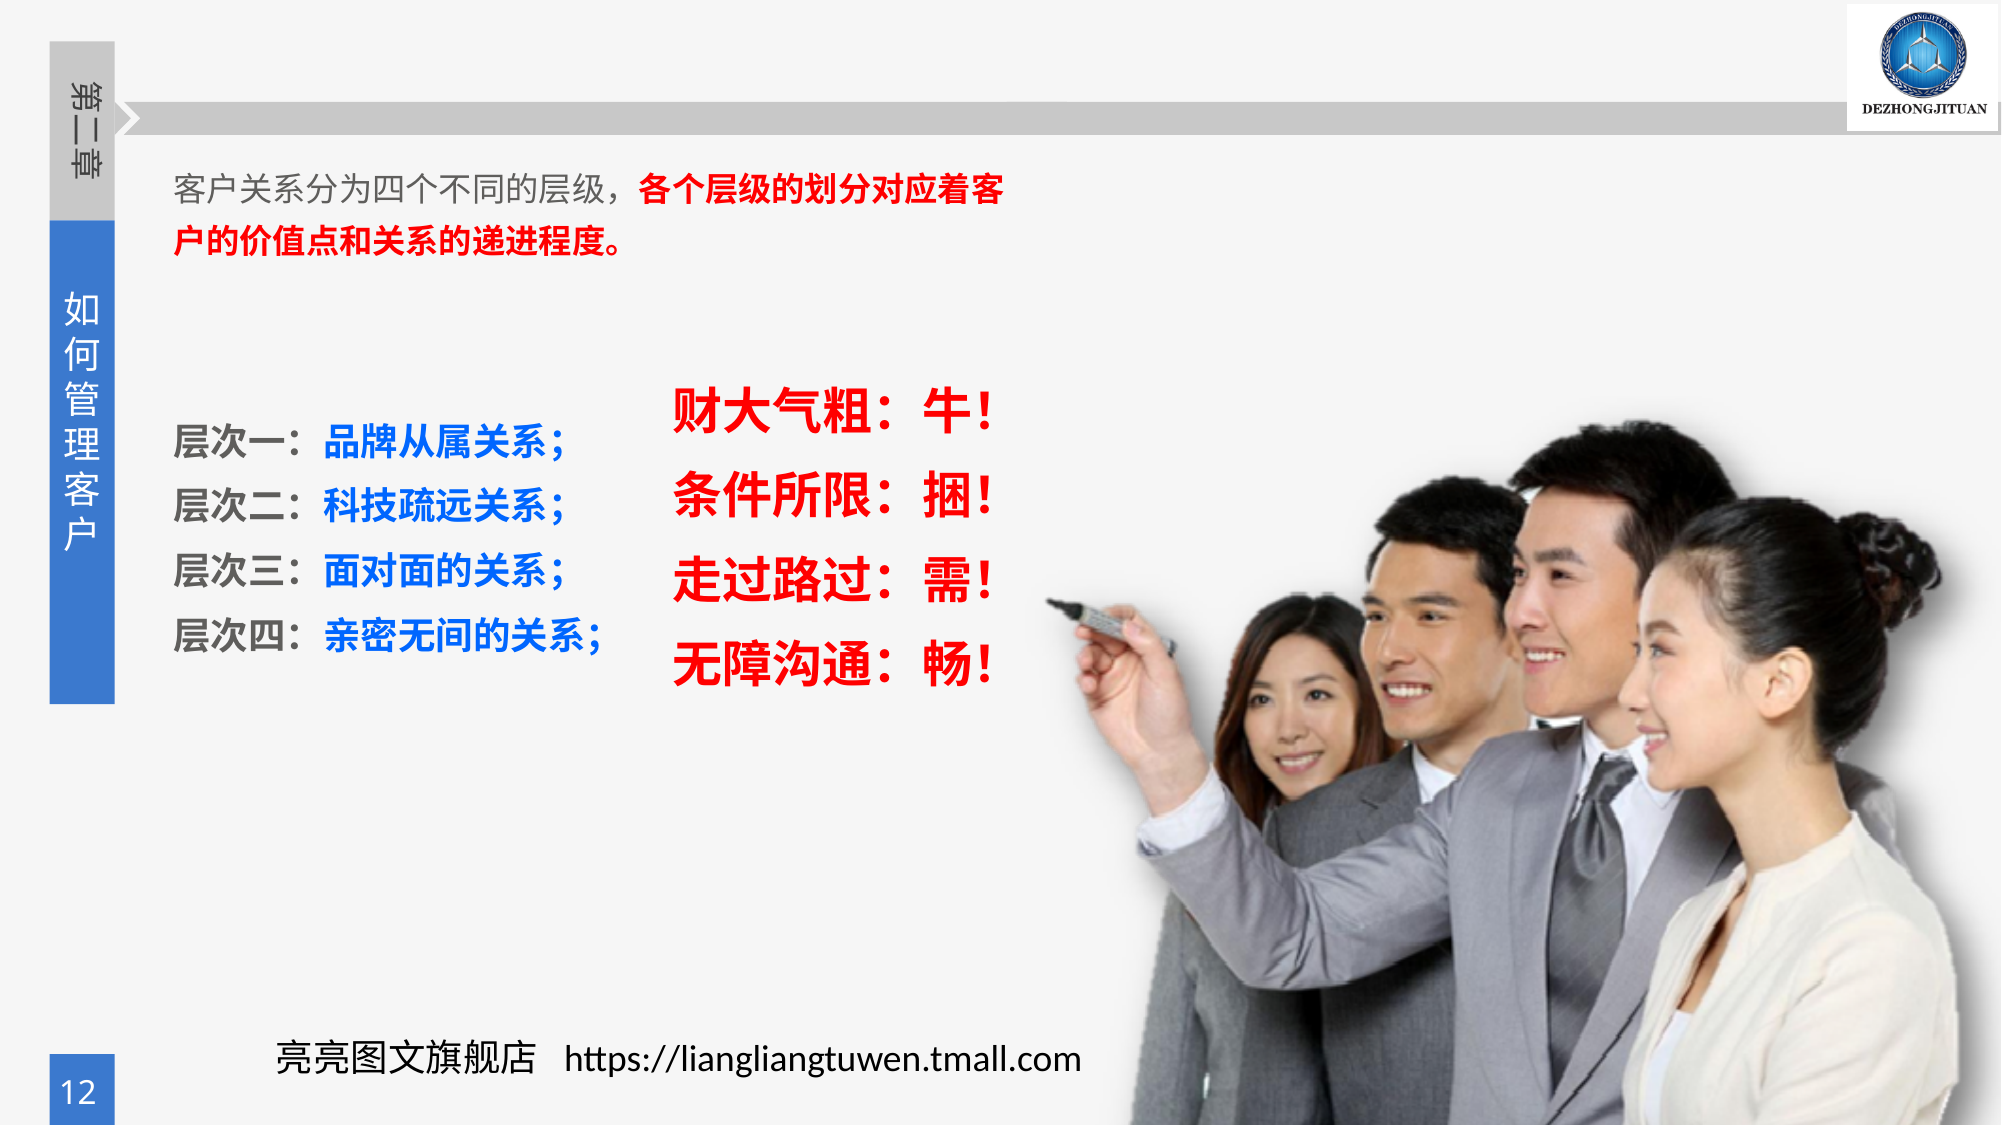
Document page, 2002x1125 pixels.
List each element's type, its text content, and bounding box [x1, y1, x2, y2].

text_box 层次一：品牌从属关系； 层次二：科技疏远关系； 层次三：面对面的关系； 层次四：亲密无间的关系； [158, 396, 657, 665]
picture [1847, 4, 1998, 131]
text_box 客户关系分为四个不同的层级，各个层级的划分对应着客户的价值点和关系的递进程度。 [158, 148, 1025, 268]
text_box 亮亮图文旗舰店 https://liangliangtuwen.tmall.com [251, 1026, 1020, 1086]
picture [1025, 396, 2001, 1125]
text_box 财大气粗：牛！ 条件所限：捆！ 走过路过：需！ 无障沟通：畅！ [657, 354, 1084, 700]
text_box 如何管理客户 [48, 278, 120, 564]
